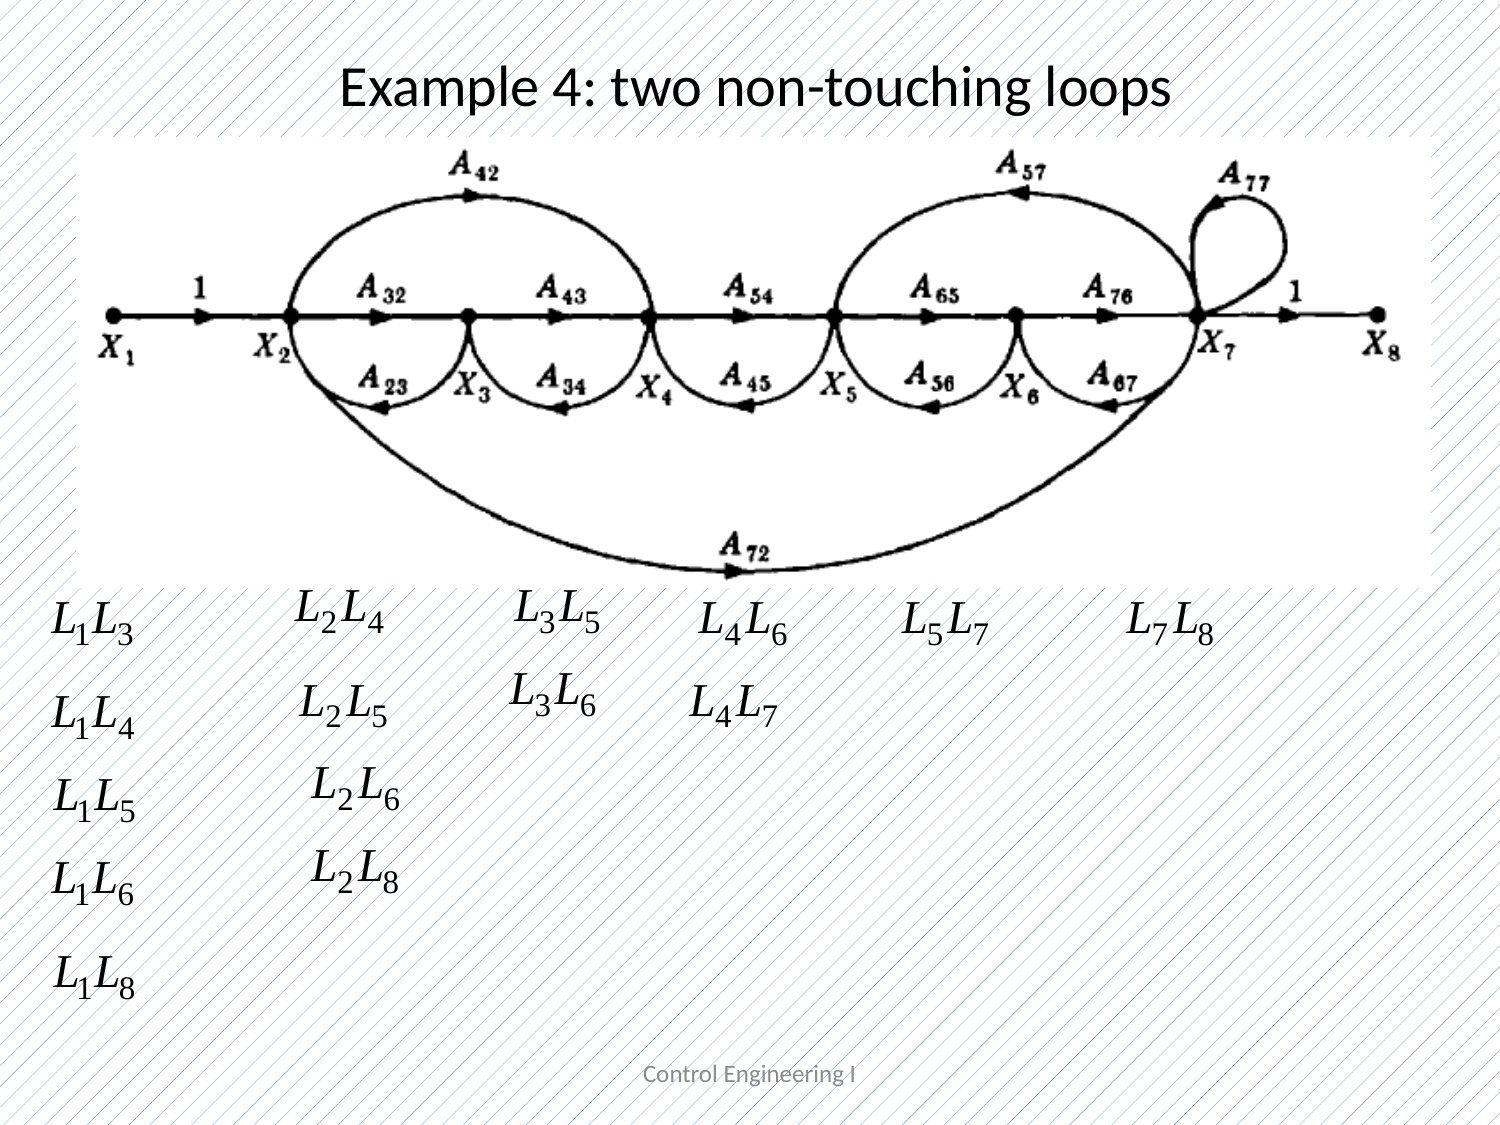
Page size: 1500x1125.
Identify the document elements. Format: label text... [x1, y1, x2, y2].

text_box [300, 833, 410, 906]
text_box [891, 585, 1001, 658]
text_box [1115, 585, 1226, 658]
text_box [300, 751, 410, 823]
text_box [41, 680, 146, 752]
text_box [503, 573, 609, 646]
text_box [678, 668, 788, 740]
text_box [499, 656, 609, 729]
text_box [284, 573, 394, 646]
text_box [43, 763, 148, 835]
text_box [289, 668, 399, 740]
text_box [688, 585, 798, 658]
title Example 4: two non-touching loops [75, 7, 1438, 159]
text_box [41, 845, 146, 918]
picture [76, 136, 1431, 588]
footer Control Engineering I [512, 1042, 988, 1103]
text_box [40, 585, 141, 658]
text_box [43, 940, 143, 1012]
